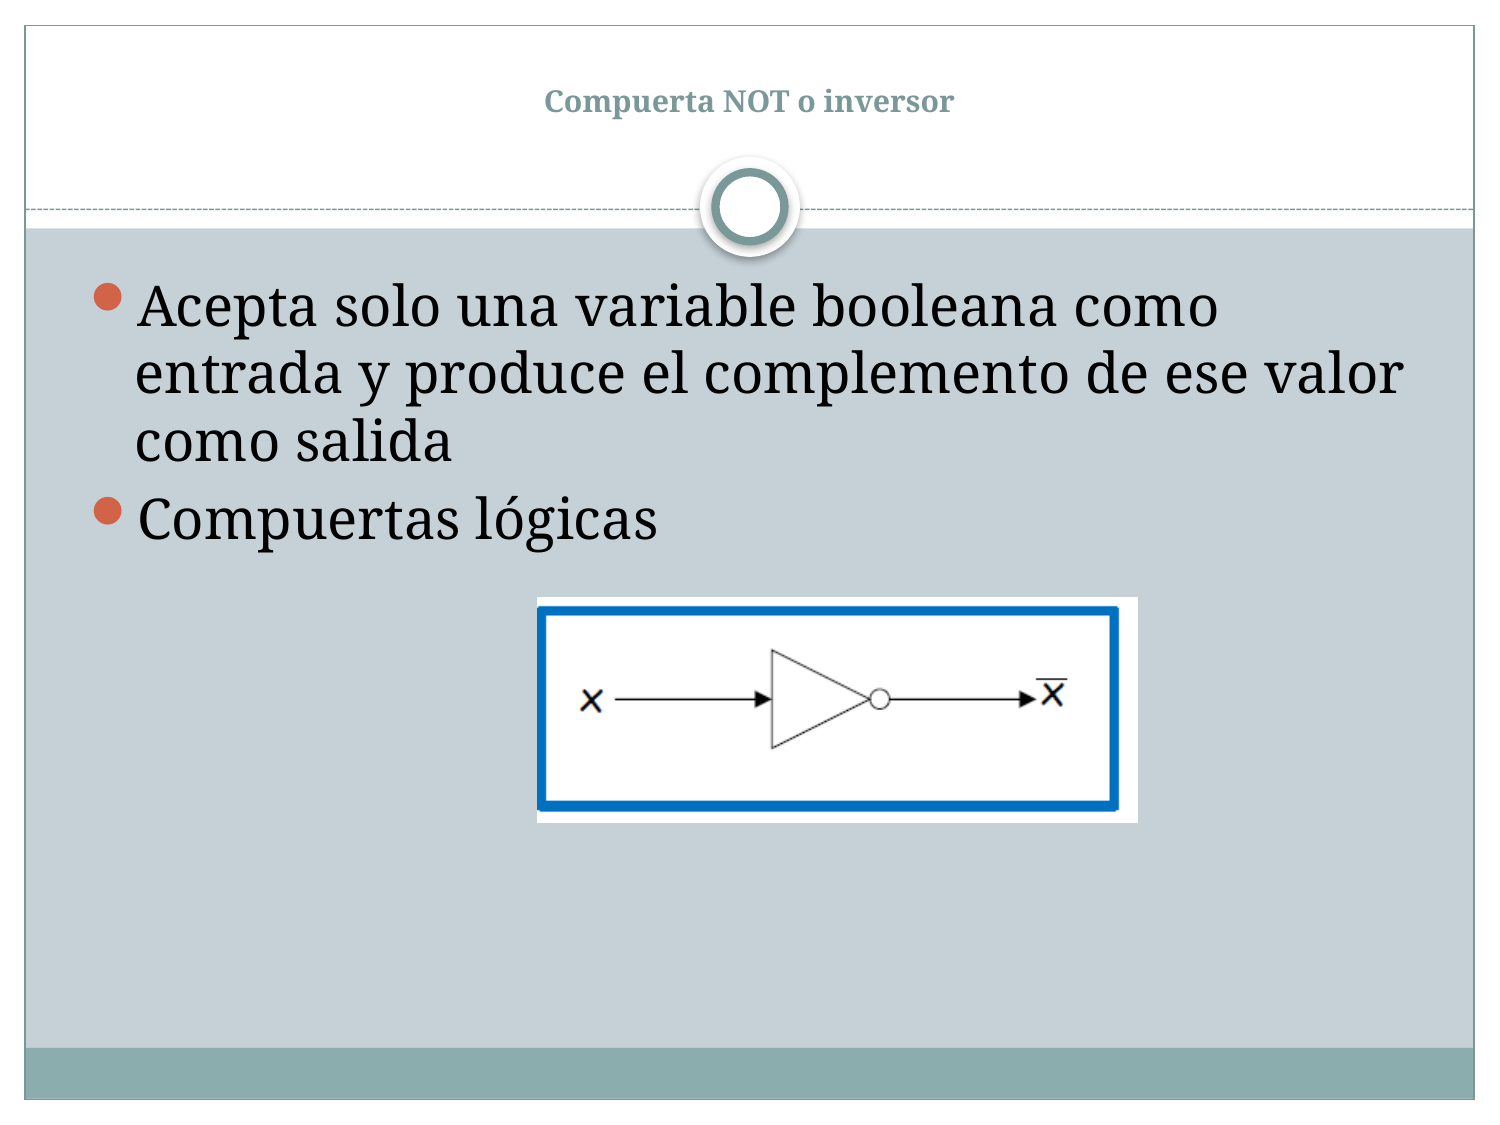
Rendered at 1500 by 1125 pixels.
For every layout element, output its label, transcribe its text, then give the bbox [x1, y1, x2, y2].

list Acepta solo una variable booleana como entrada y produce el complemento de ese valor como salida Compuertas lógicas [75, 262, 1425, 764]
picture [537, 597, 1138, 824]
title Compuerta NOT o inversor [49, 37, 1450, 162]
